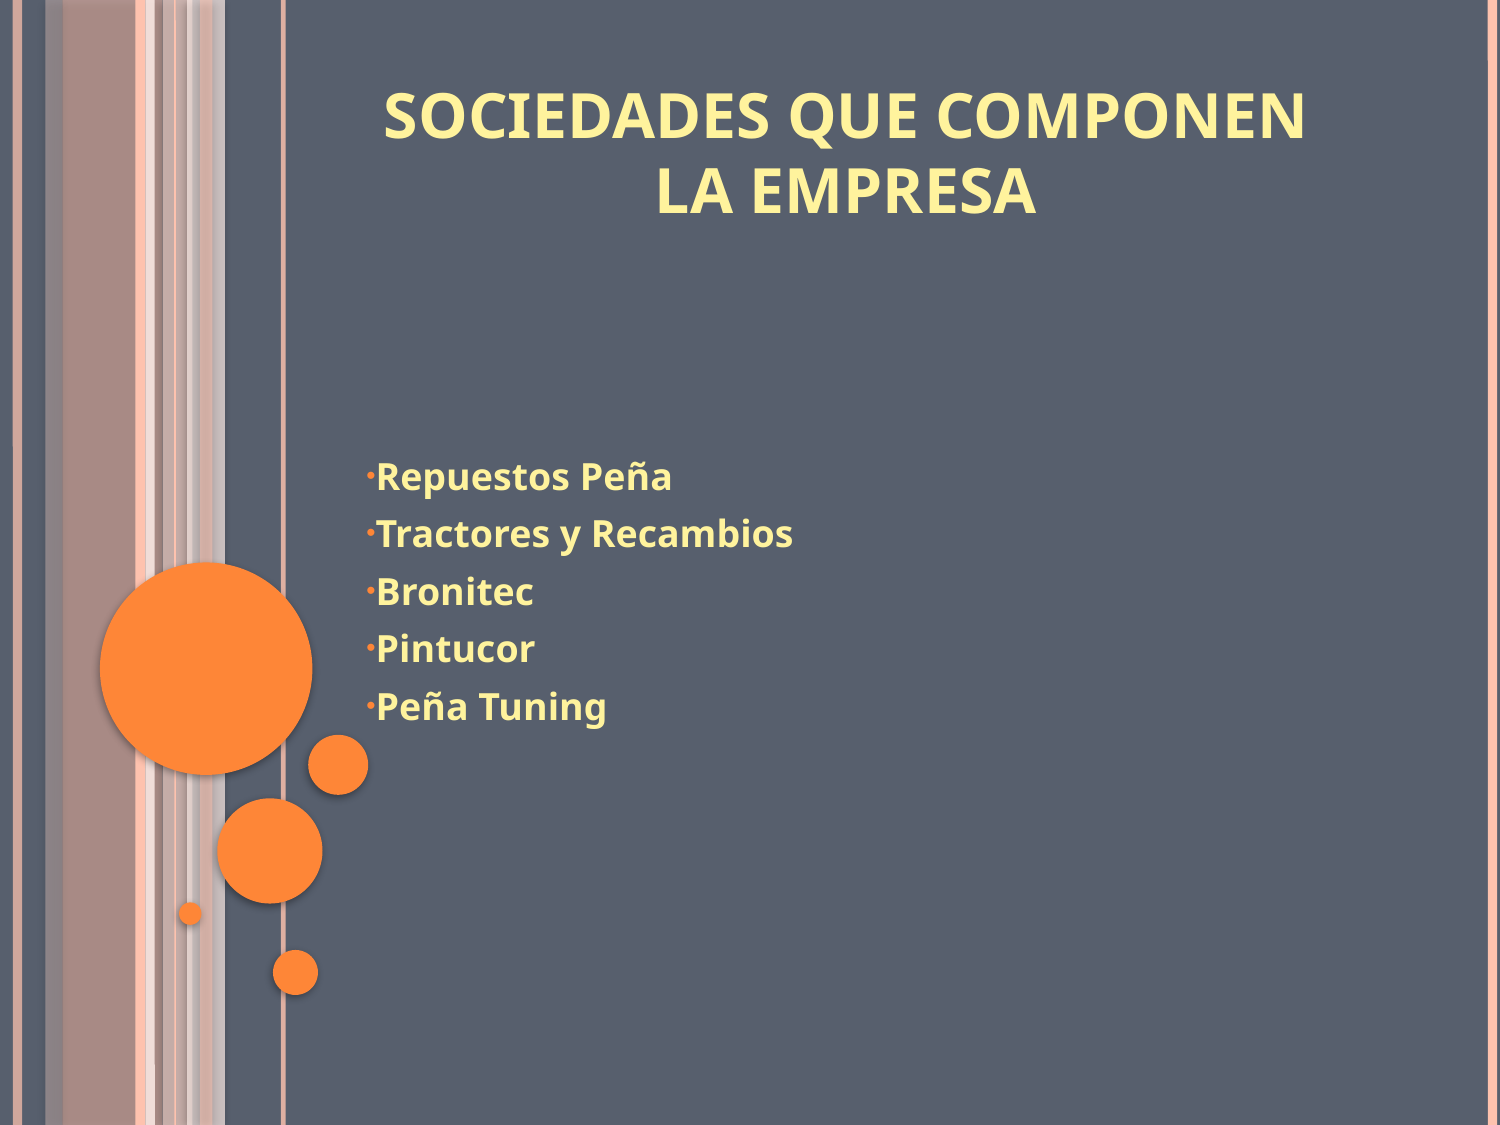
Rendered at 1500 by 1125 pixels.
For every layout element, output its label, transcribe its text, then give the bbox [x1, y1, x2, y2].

list Repuestos Peña Tractores y Recambios Bronitec Pintucor Peña Tuning [351, 445, 1364, 797]
title Sociedades que componen la empresa [339, 46, 1353, 384]
